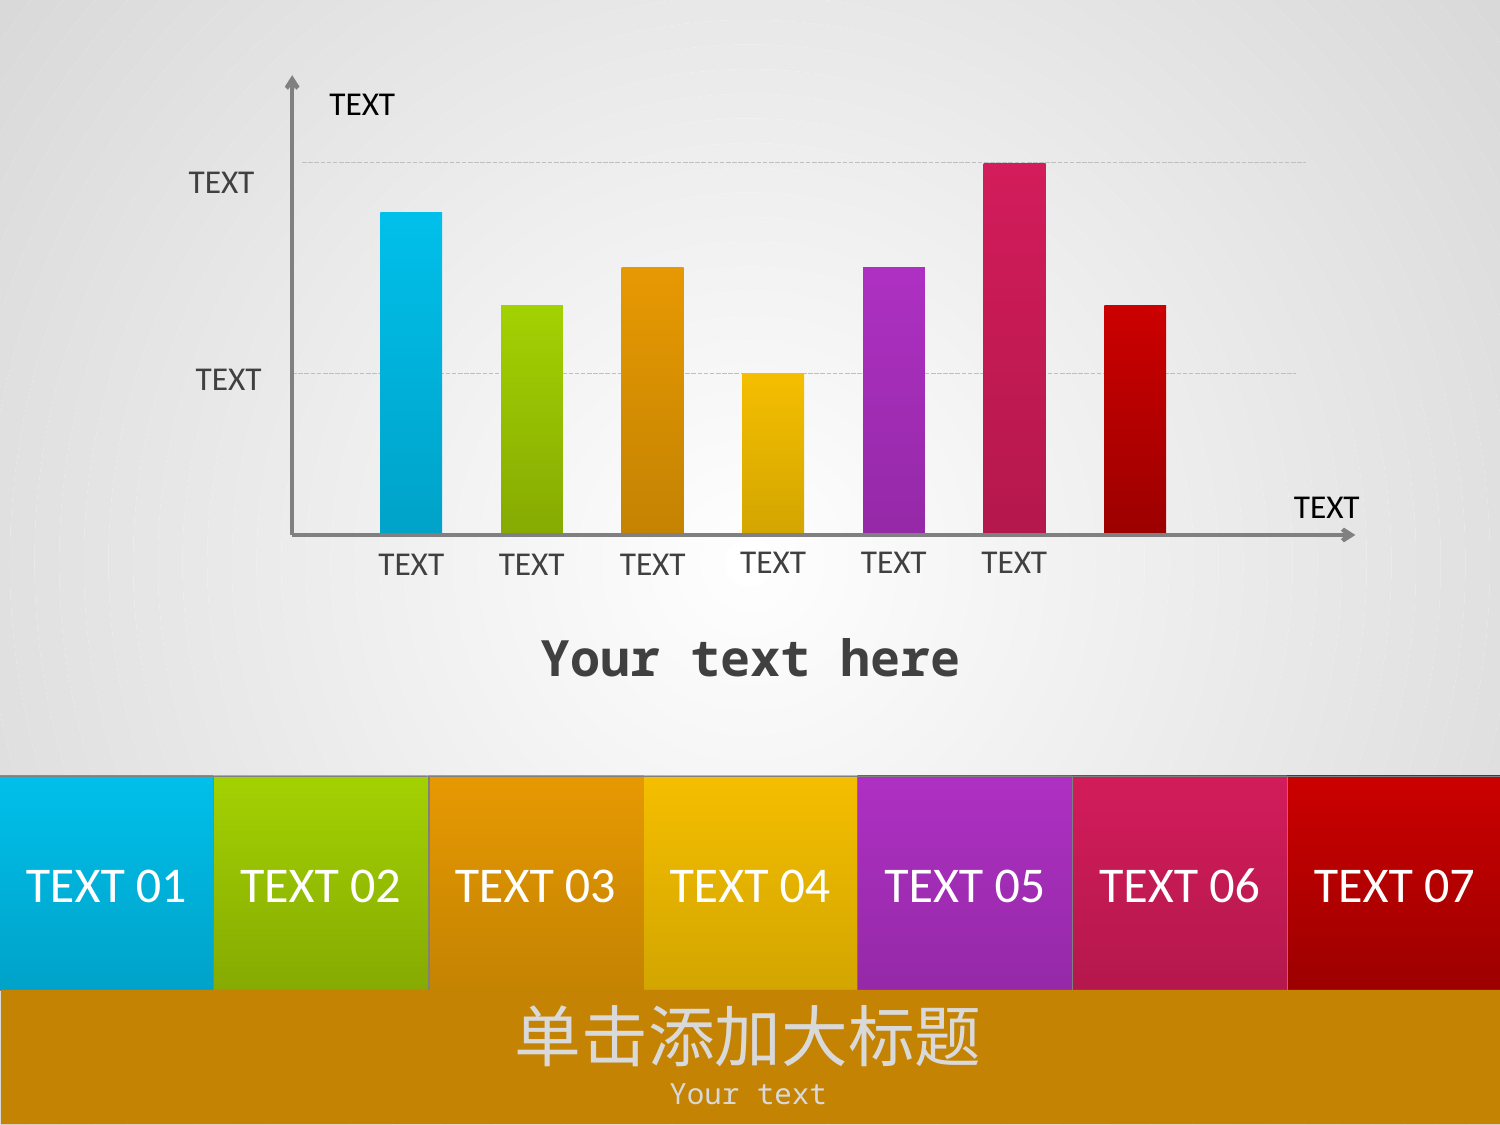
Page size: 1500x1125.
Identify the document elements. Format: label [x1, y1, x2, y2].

text_box [0, 775, 1500, 1125]
text_box [0, 74, 1500, 696]
